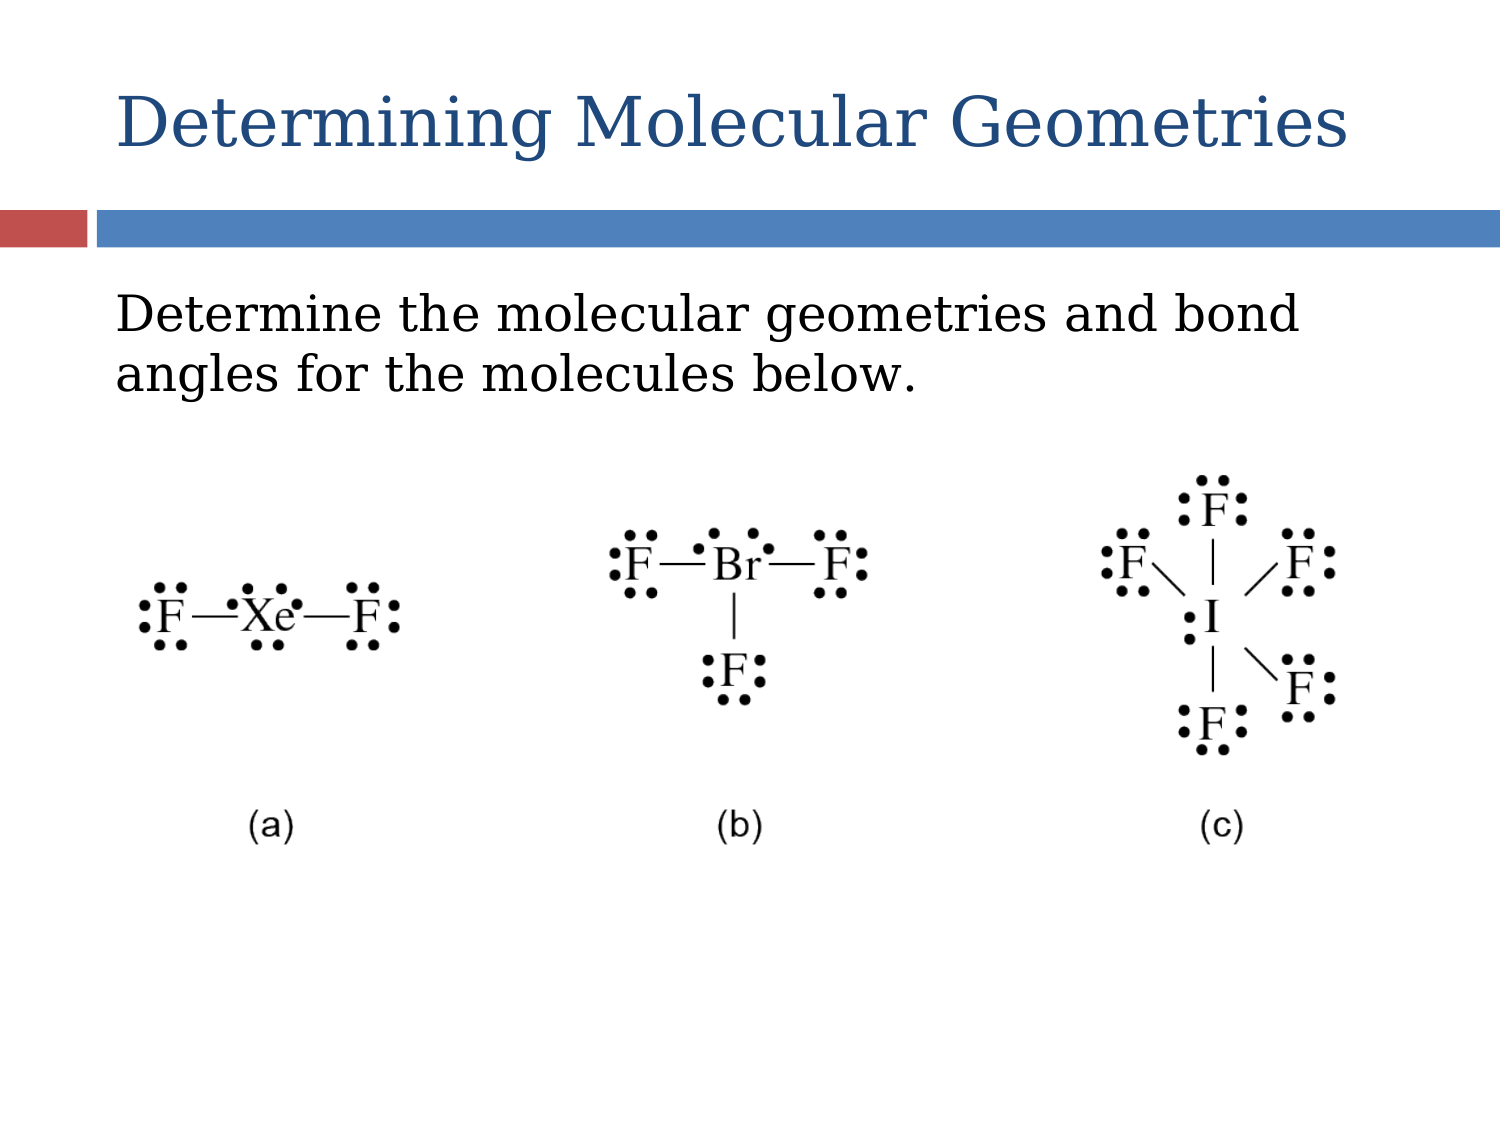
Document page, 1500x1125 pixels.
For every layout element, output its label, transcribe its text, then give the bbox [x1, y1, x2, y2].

title Determining Molecular Geometries [100, 37, 1438, 200]
text_box Determine the molecular geometries and bond angles for the molecules below. [100, 260, 1438, 423]
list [103, 441, 1397, 875]
